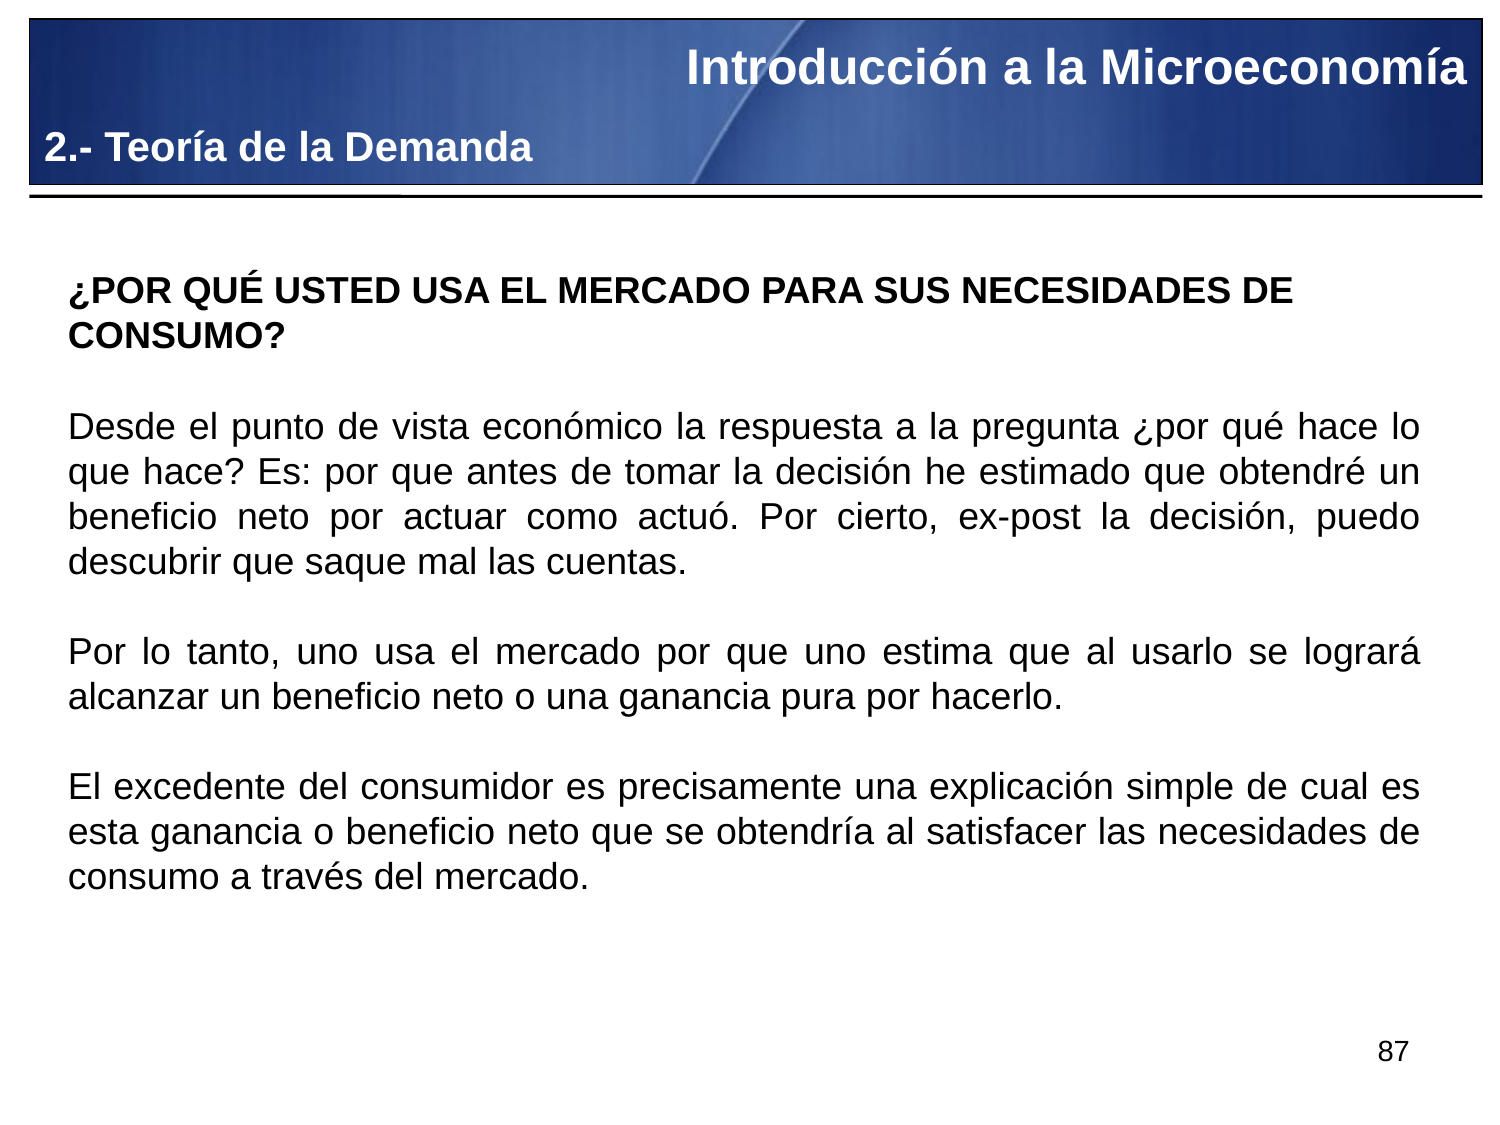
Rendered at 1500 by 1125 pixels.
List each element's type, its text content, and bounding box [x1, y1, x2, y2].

slide_number 87 [1074, 1024, 1426, 1103]
text_box Introducción a la Microeconomía [608, 26, 1483, 102]
text_box [29, 19, 1483, 185]
text_box ¿POR QUÉ USTED USA EL MERCADO PARA SUS NECESIDADES DE CONSUMO? [53, 259, 1436, 364]
text_box Desde el punto de vista económico la respuesta a la pregunta ¿por qué hace lo que hace? Es: por que antes de tomar la decisión he estimado que obtendré un beneficio neto por actuar como actuó. Por cierto, ex-post la decisión, puedo descubrir que saque mal las cuentas. Por lo tanto, uno usa el mercado por que uno estima que al usarlo se logrará alcanzar un beneficio neto o una ganancia pura por hacerlo. El excedente del consumidor es precisamente una explicación simple de cual es esta ganancia o beneficio neto que se obtendría al satisfacer las necesidades de consumo a través del mercado. [53, 394, 1436, 904]
text_box 2.- Teoría de la Demanda [29, 112, 585, 178]
